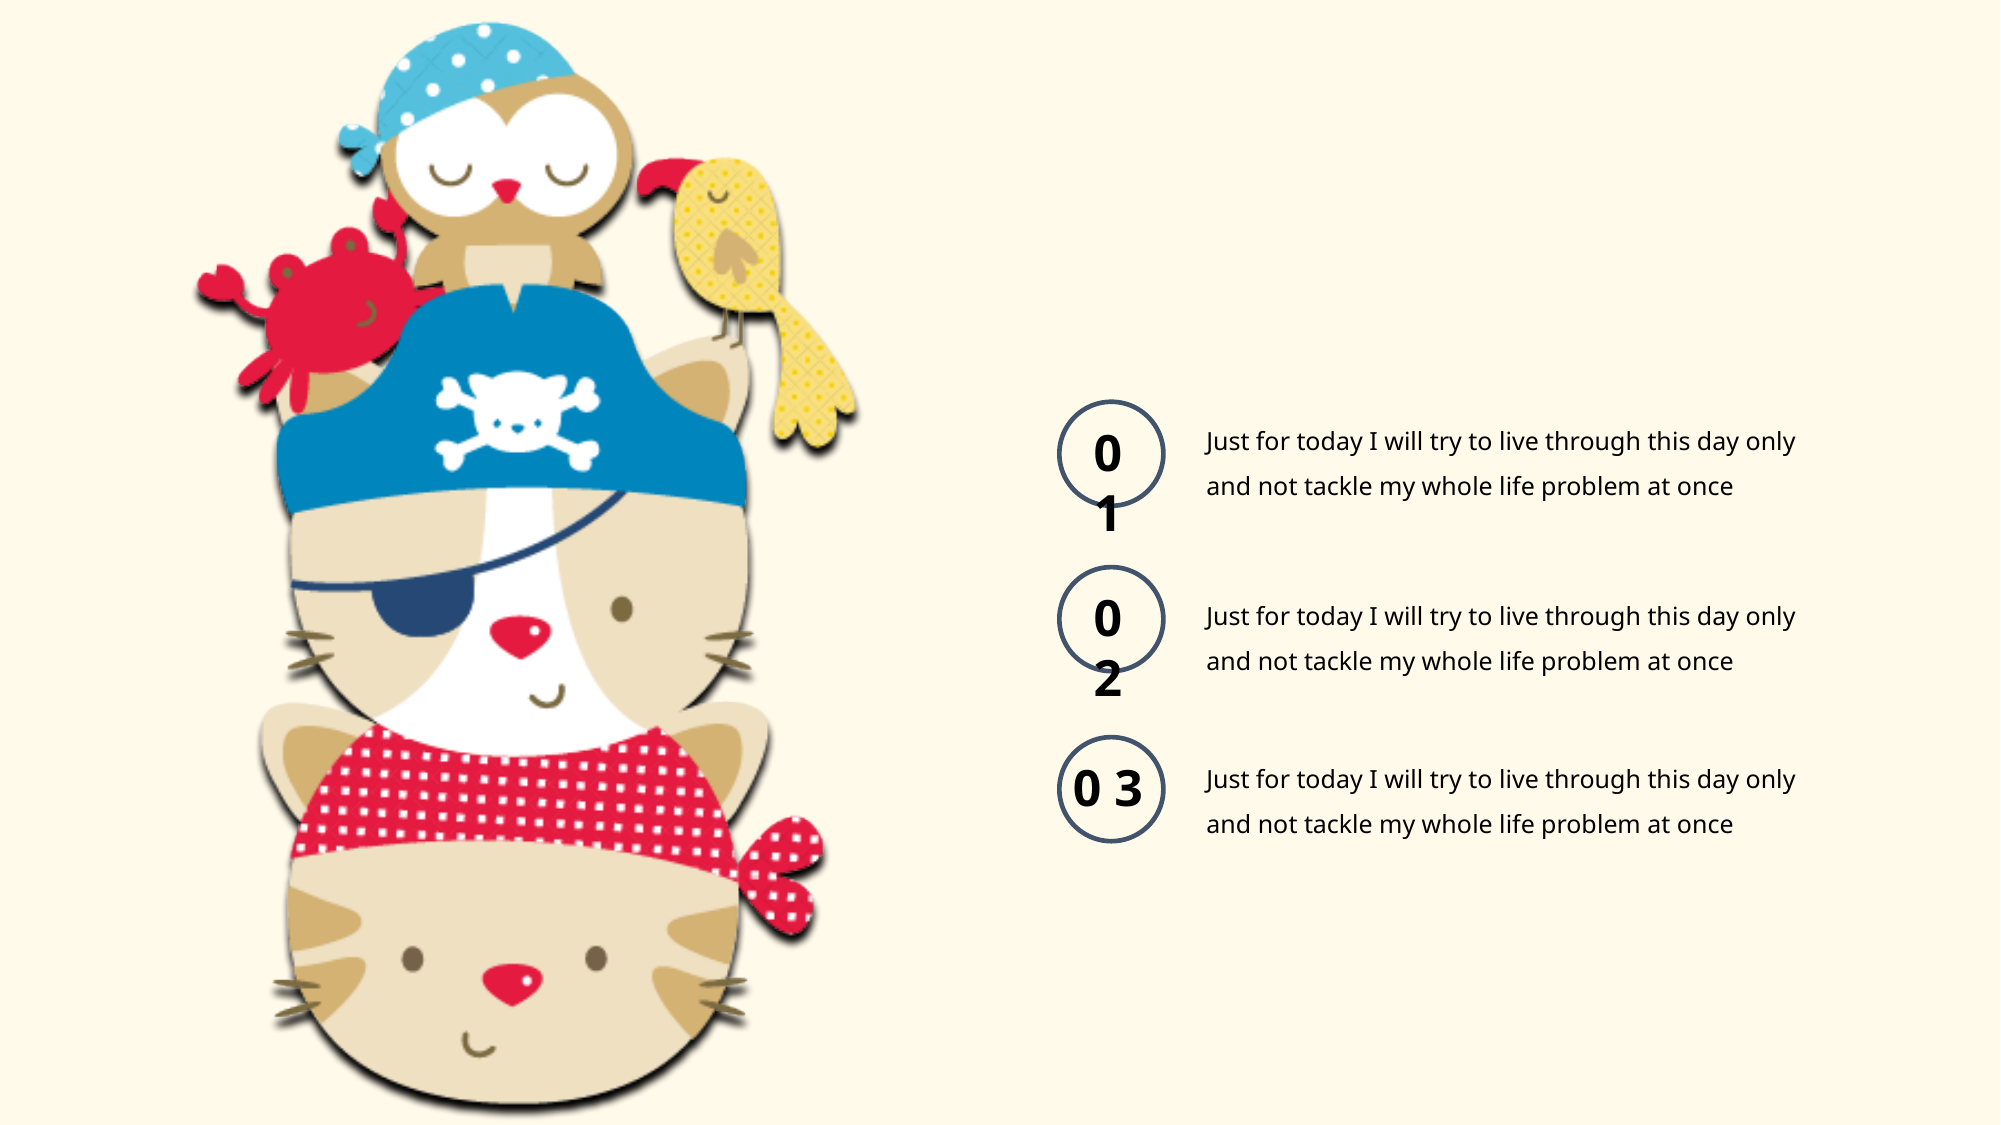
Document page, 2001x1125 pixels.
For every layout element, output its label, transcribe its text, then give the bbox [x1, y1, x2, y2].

text_box 0 1 [1061, 413, 1154, 549]
text_box [1077, 400, 1146, 413]
text_box [1076, 566, 1147, 579]
text_box [1154, 587, 1165, 651]
text_box [1071, 824, 1152, 843]
text_box 0 3 [1057, 749, 1159, 824]
text_box Just for today I will try to live through this day only and not tackle my whole life problem at once [1191, 578, 1863, 683]
text_box 0 2 [1061, 579, 1154, 714]
text_box Just for today I will try to live through this day only and not tackle my whole life problem at once [1191, 403, 1863, 508]
text_box [1159, 765, 1165, 813]
text_box [1076, 736, 1147, 749]
text_box Just for today I will try to live through this day only and not tackle my whole life problem at once [1191, 740, 1863, 846]
text_box [1154, 422, 1165, 486]
picture [60, 0, 905, 1125]
